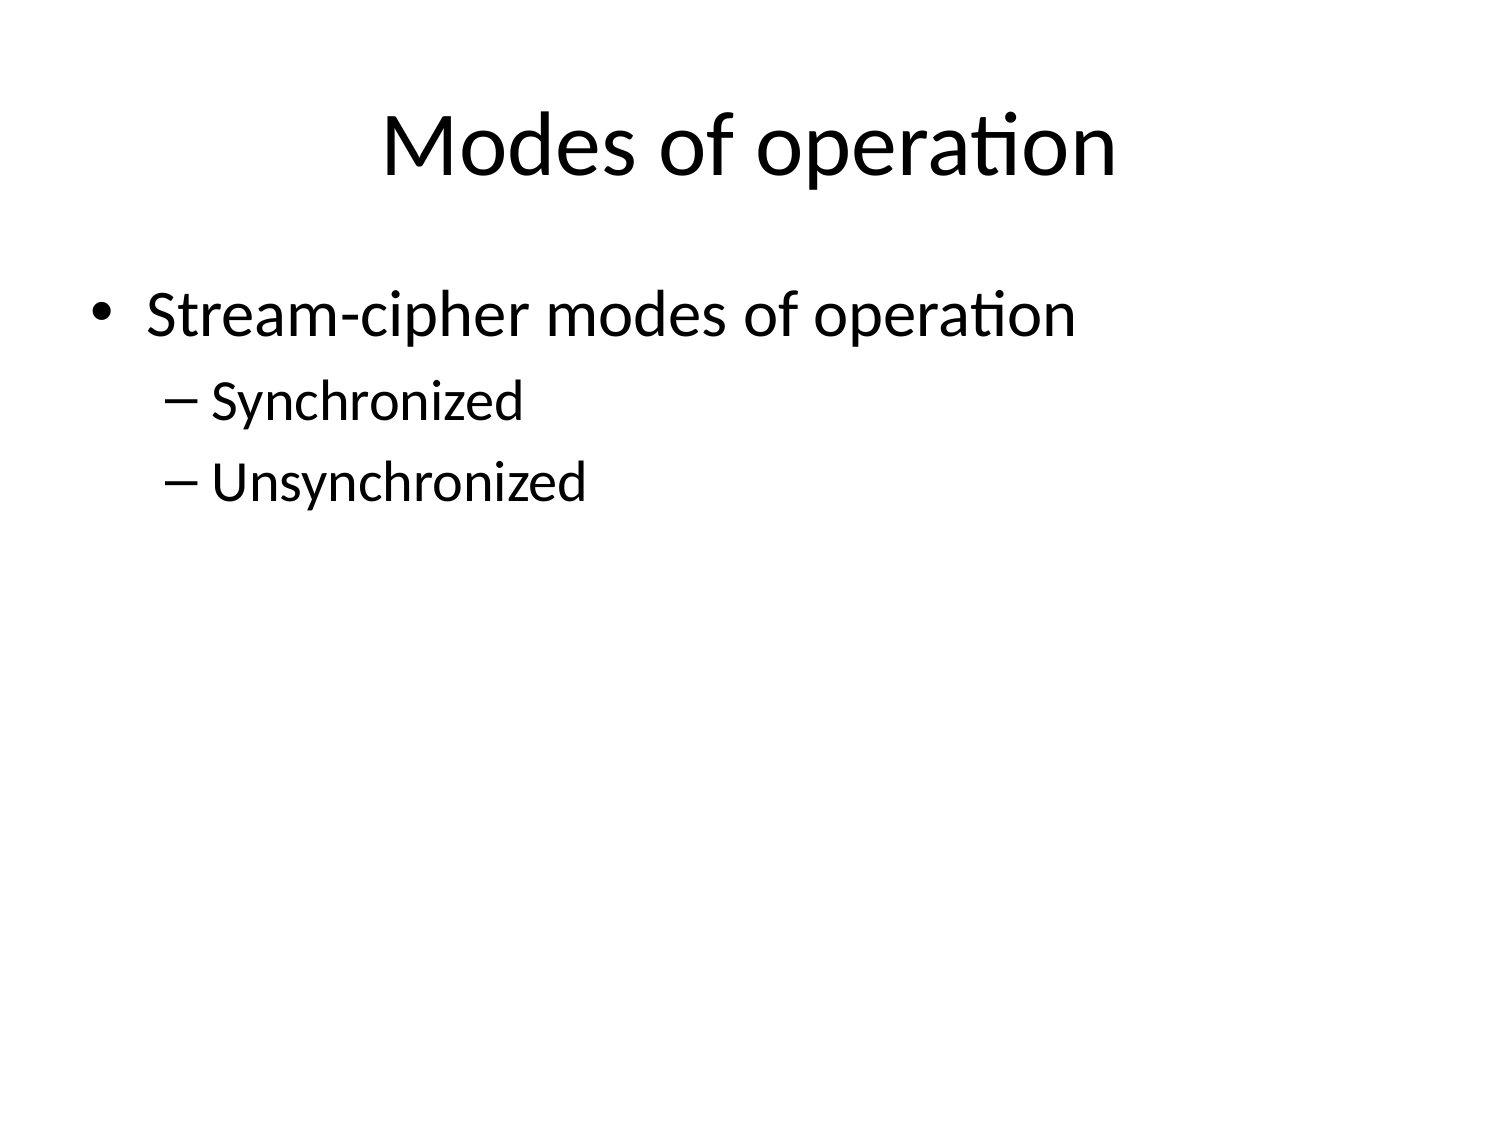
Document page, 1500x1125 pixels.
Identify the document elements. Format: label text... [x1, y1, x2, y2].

list Stream-cipher modes of operation Synchronized Unsynchronized [75, 262, 1425, 1005]
title Modes of operation [75, 45, 1425, 233]
